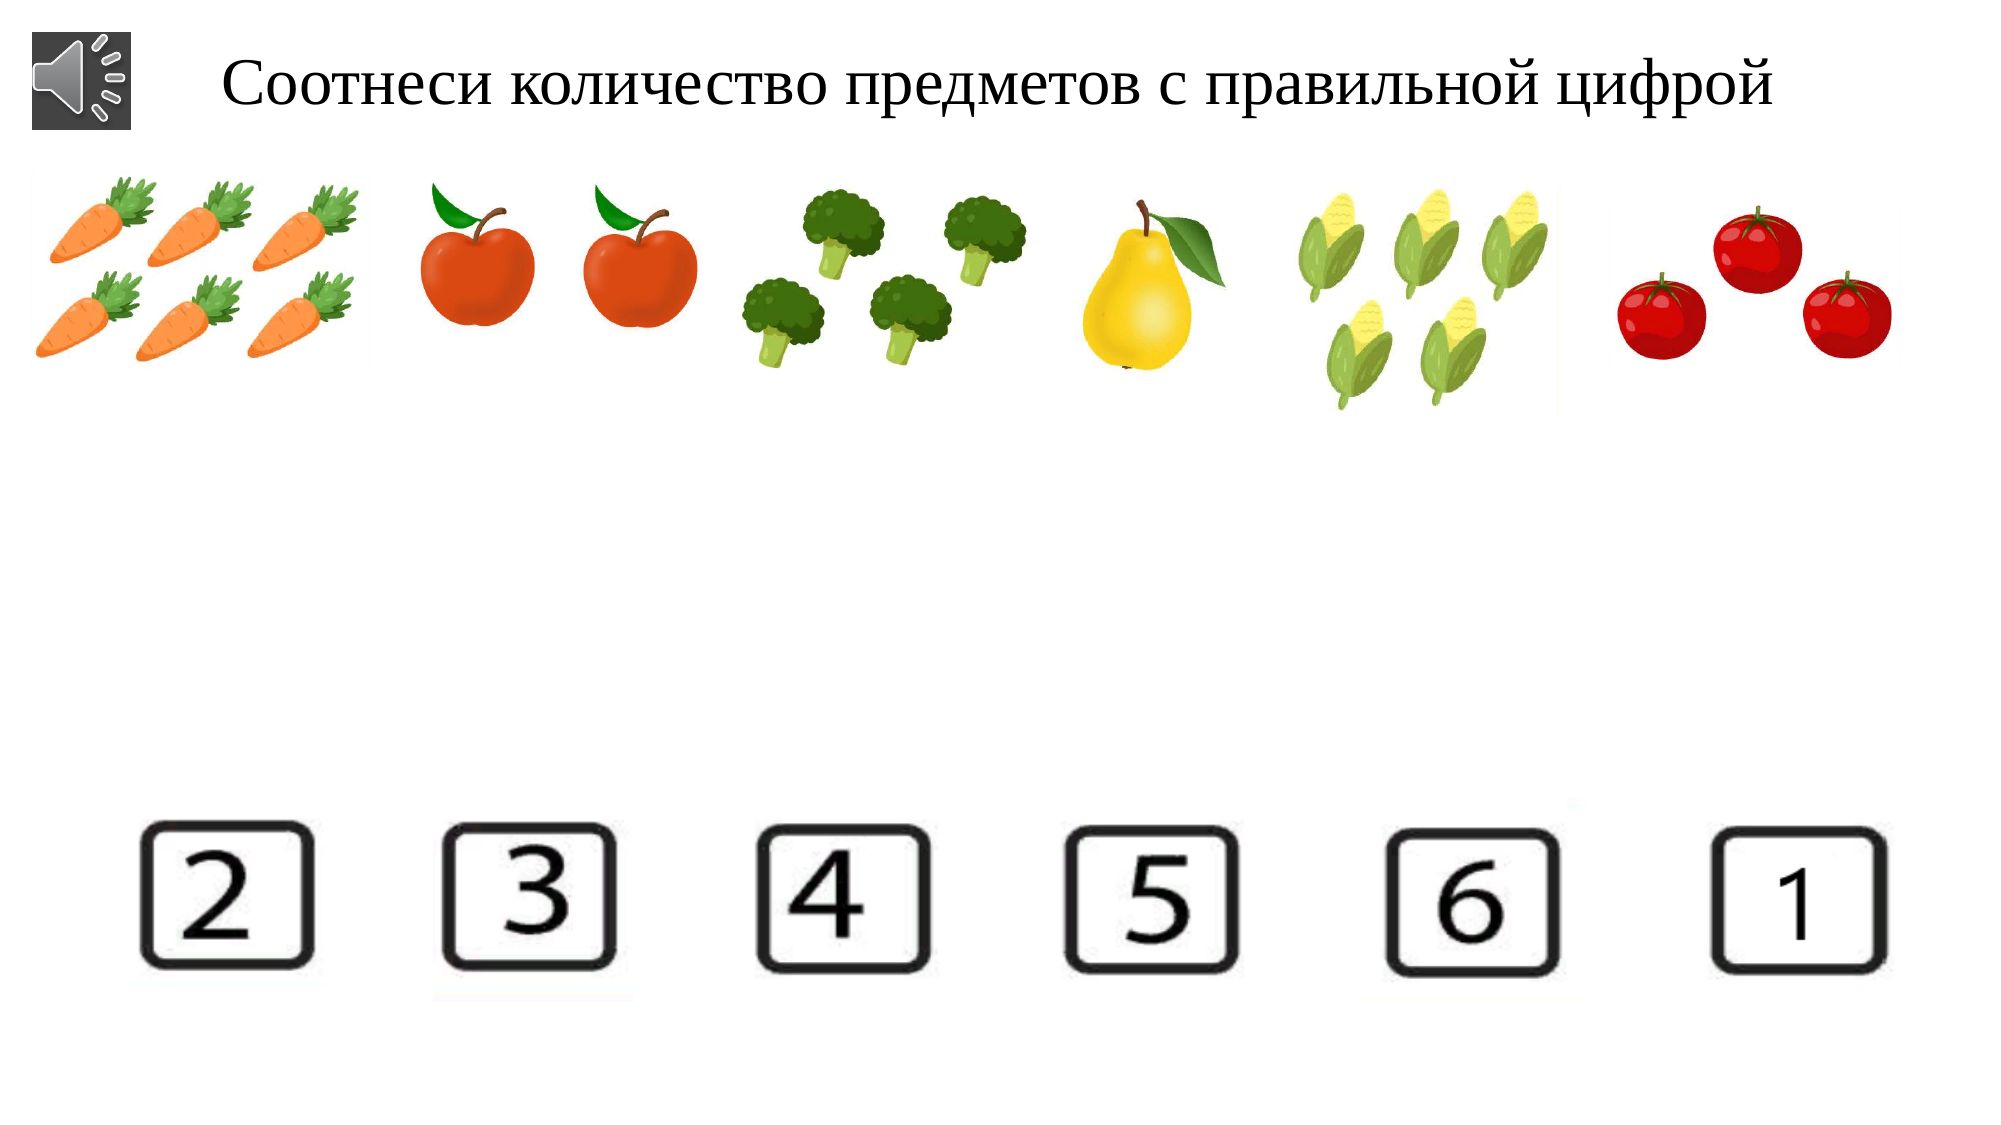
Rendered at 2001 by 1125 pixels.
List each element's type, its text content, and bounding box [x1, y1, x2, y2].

picture [740, 808, 941, 991]
picture [1605, 202, 1901, 370]
picture [1697, 815, 1900, 984]
picture [31, 30, 132, 131]
picture [1055, 816, 1245, 983]
picture [125, 810, 327, 988]
picture [432, 797, 634, 1002]
picture [31, 168, 370, 370]
text_box Соотнеси количество предметов с правильной цифрой [206, 30, 1791, 126]
picture [1285, 184, 1562, 416]
picture [397, 182, 1028, 369]
picture [1353, 798, 1588, 1001]
picture [1070, 182, 1243, 416]
